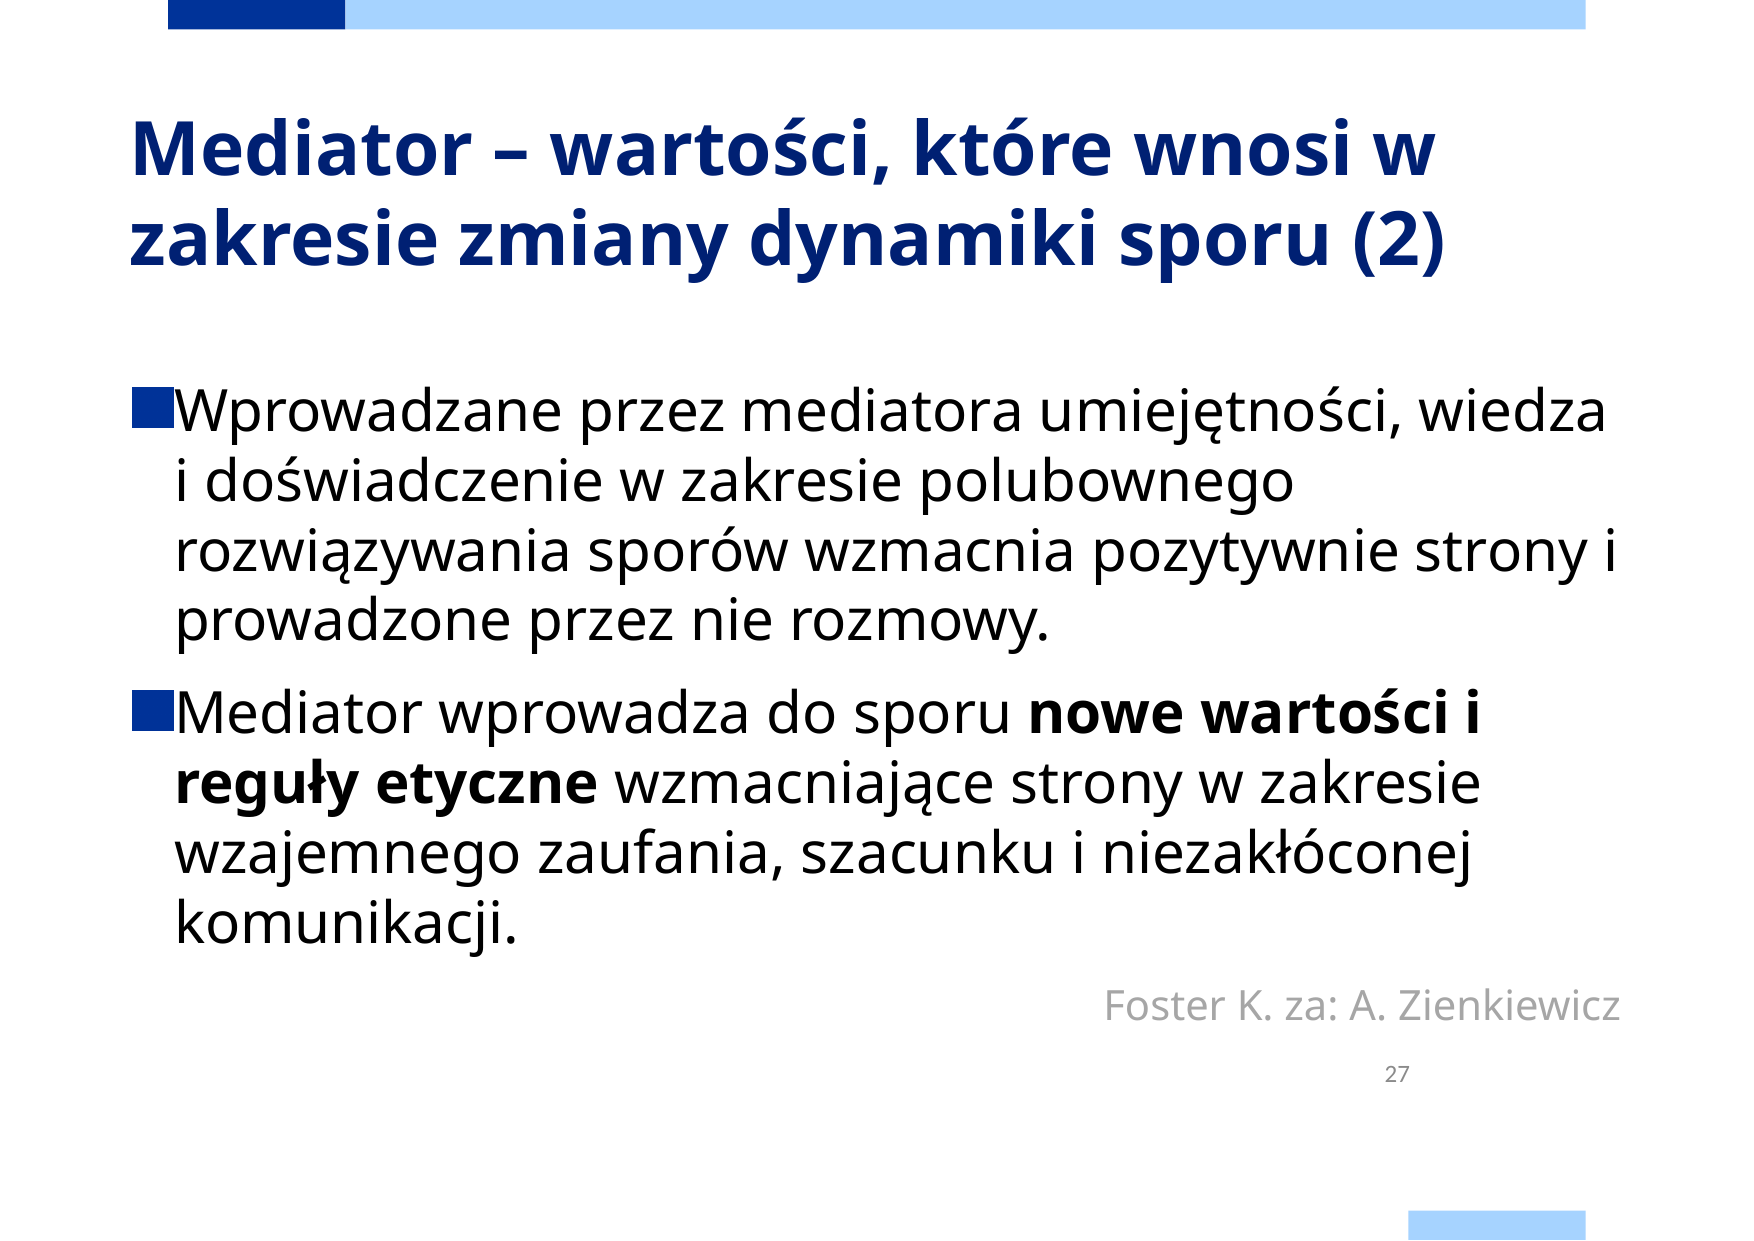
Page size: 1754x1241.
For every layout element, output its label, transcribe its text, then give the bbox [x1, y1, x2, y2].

slide_number 27 [1074, 1042, 1425, 1103]
list Wprowadzane przez mediatora umiejętności, wiedza i doświadczenie w zakresie polubownego rozwiązywania sporów wzmacnia pozytywnie strony i prowadzone przez nie rozmowy. Mediator wprowadza do sporu nowe wartości i reguły etyczne wzmacniające strony w zakresie wzajemnego zaufania, szacunku i niezakłóconej komunikacji. Foster K. za: A. Zienkiewicz [132, 372, 1621, 1108]
title Mediator – wartości, które wnosi w zakresie zmiany dynamiki sporu (2) [129, 100, 1618, 307]
picture [132, 387, 174, 428]
picture [132, 690, 174, 731]
